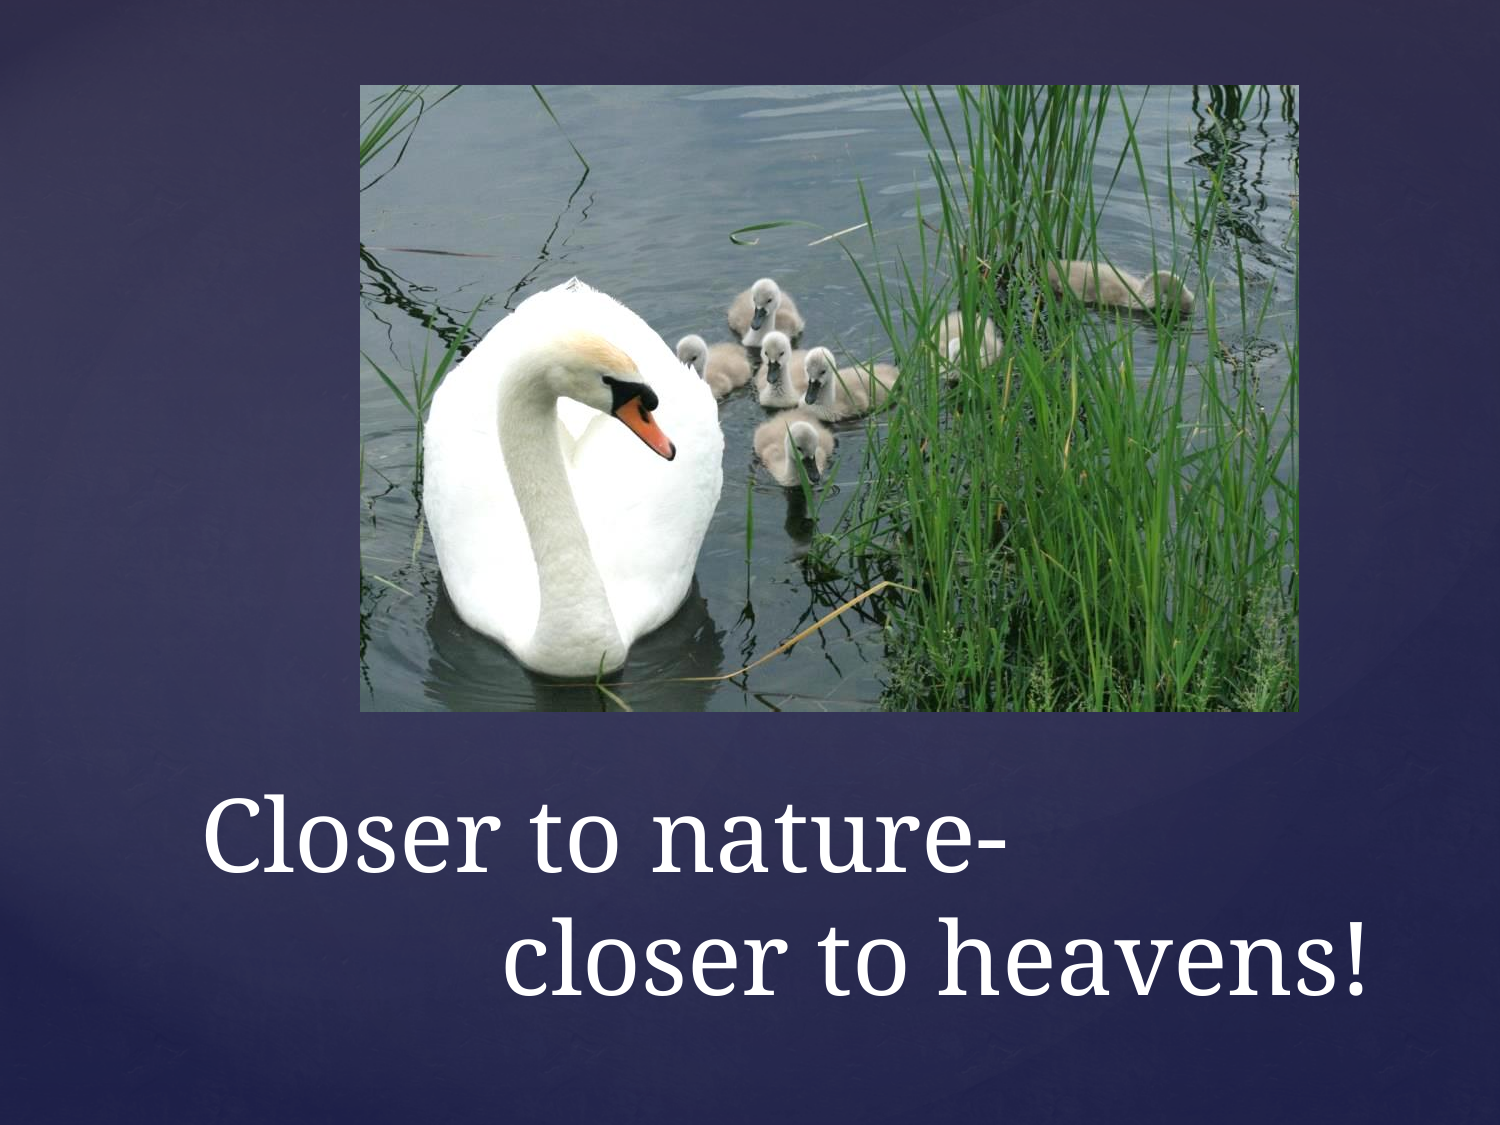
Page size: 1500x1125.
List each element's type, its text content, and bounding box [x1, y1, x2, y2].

title Closer to nature- closer to heavens! [185, 873, 1424, 1024]
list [359, 85, 1299, 713]
